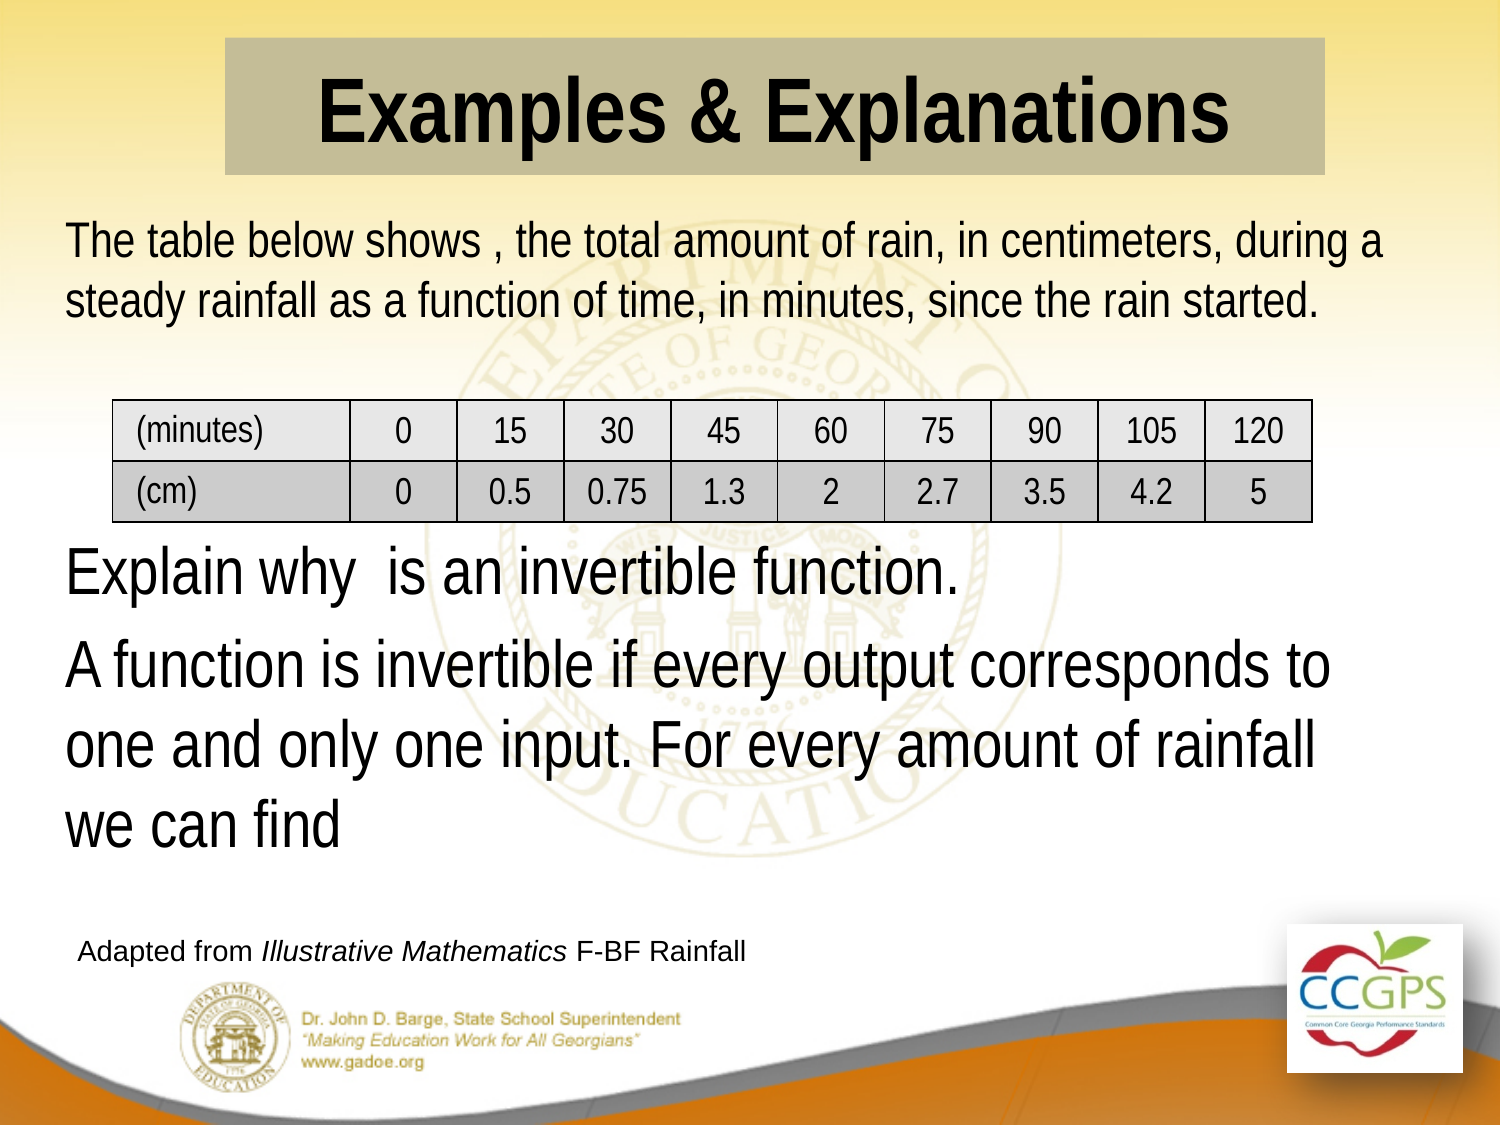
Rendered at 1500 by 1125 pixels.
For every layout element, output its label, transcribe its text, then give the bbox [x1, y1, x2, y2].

title Examples & Explanations [224, 37, 1326, 176]
picture [0, 0, 1500, 1125]
text_box Adapted from Illustrative Mathematics F-BF Rainfall [62, 924, 762, 975]
